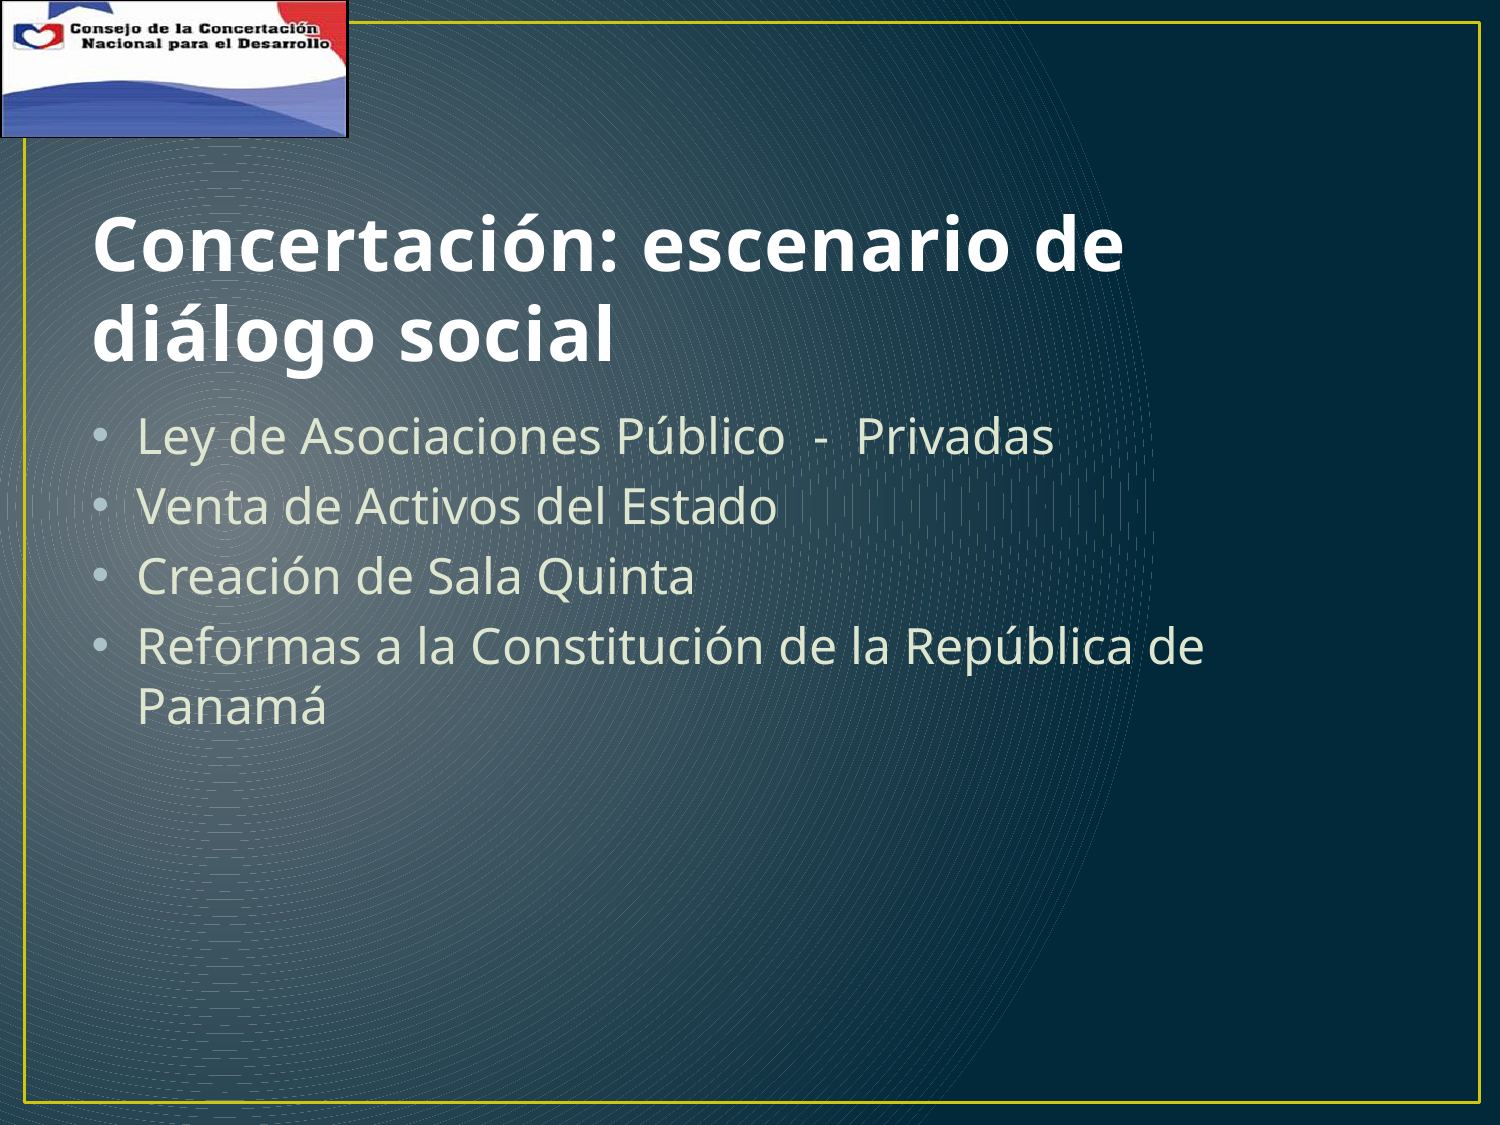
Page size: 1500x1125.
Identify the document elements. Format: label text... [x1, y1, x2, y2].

list Ley de Asociaciones Público - Privadas Venta de Activos del Estado Creación de Sala Quinta Reformas a la Constitución de la República de Panamá [76, 397, 1427, 887]
picture [0, 0, 349, 138]
title Concertación: escenario de diálogo social [76, 196, 1427, 384]
